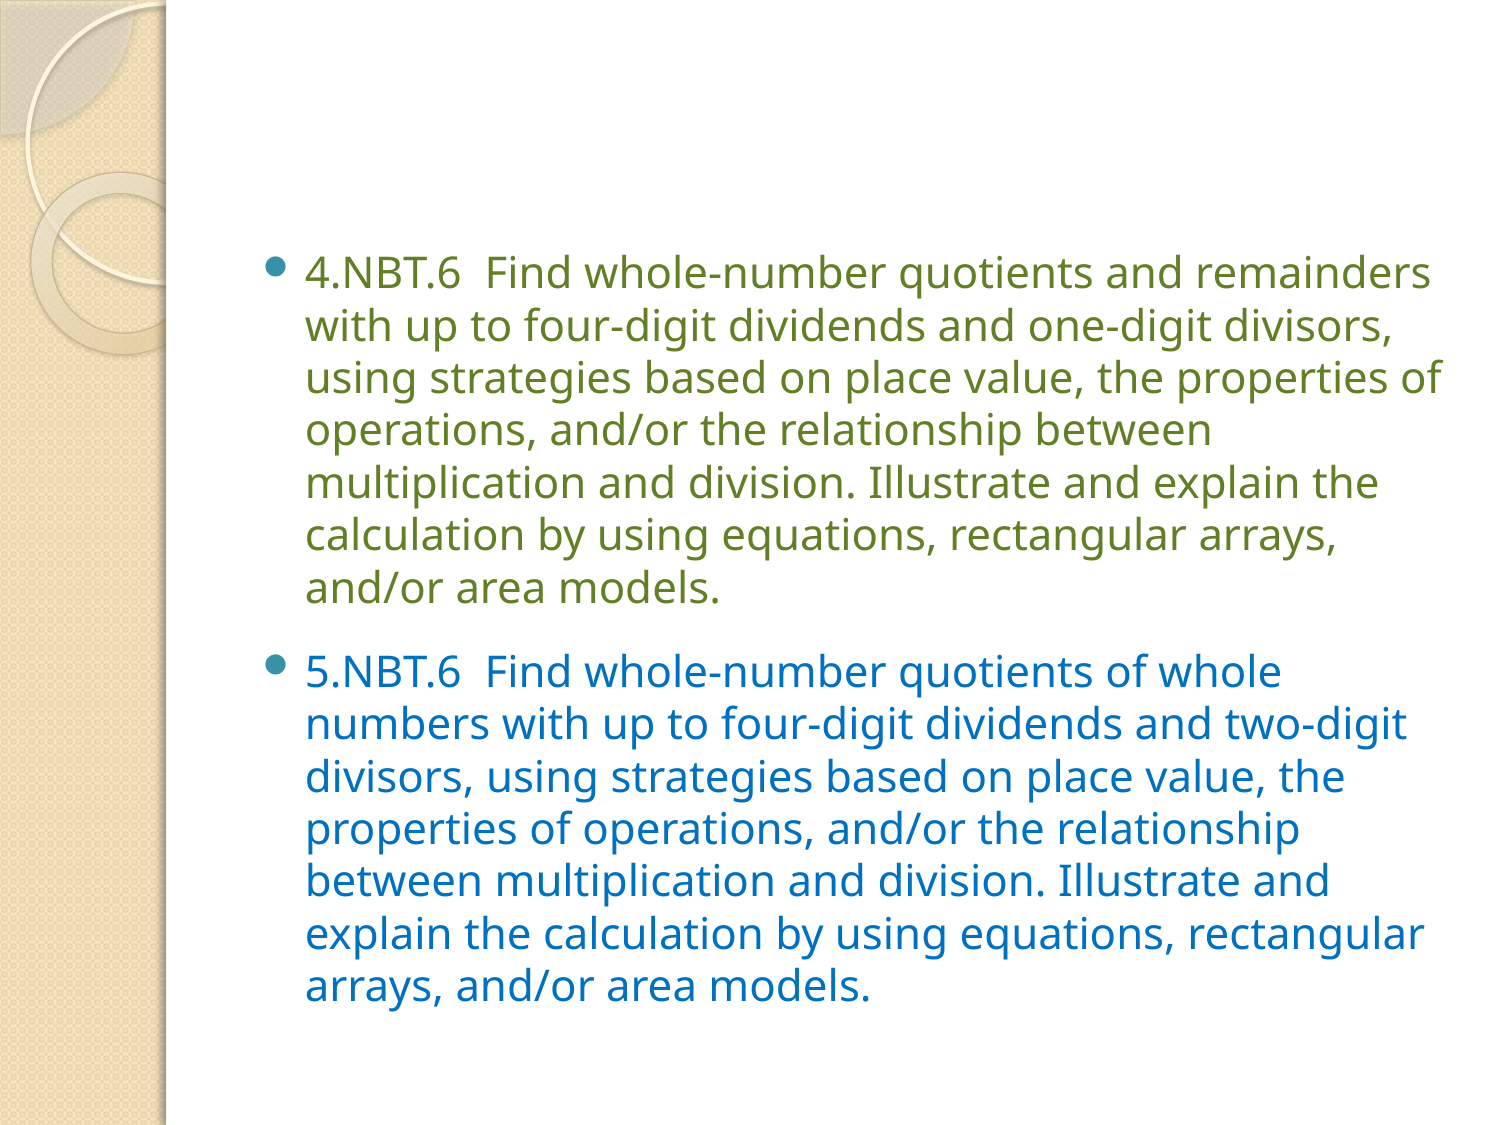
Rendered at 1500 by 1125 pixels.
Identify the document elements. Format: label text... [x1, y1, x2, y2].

list 4.NBT.6 Find whole-number quotients and remainders with up to four-digit dividends and one-digit divisors, using strategies based on place value, the properties of operations, and/or the relationship between multiplication and division. Illustrate and explain the calculation by using equations, rectangular arrays, and/or area models. 5.NBT.6 Find whole-number quotients of whole numbers with up to four-digit dividends and two-digit divisors, using strategies based on place value, the properties of operations, and/or the relationship between multiplication and division. Illustrate and explain the calculation by using equations, rectangular arrays, and/or area models. [235, 237, 1466, 1025]
